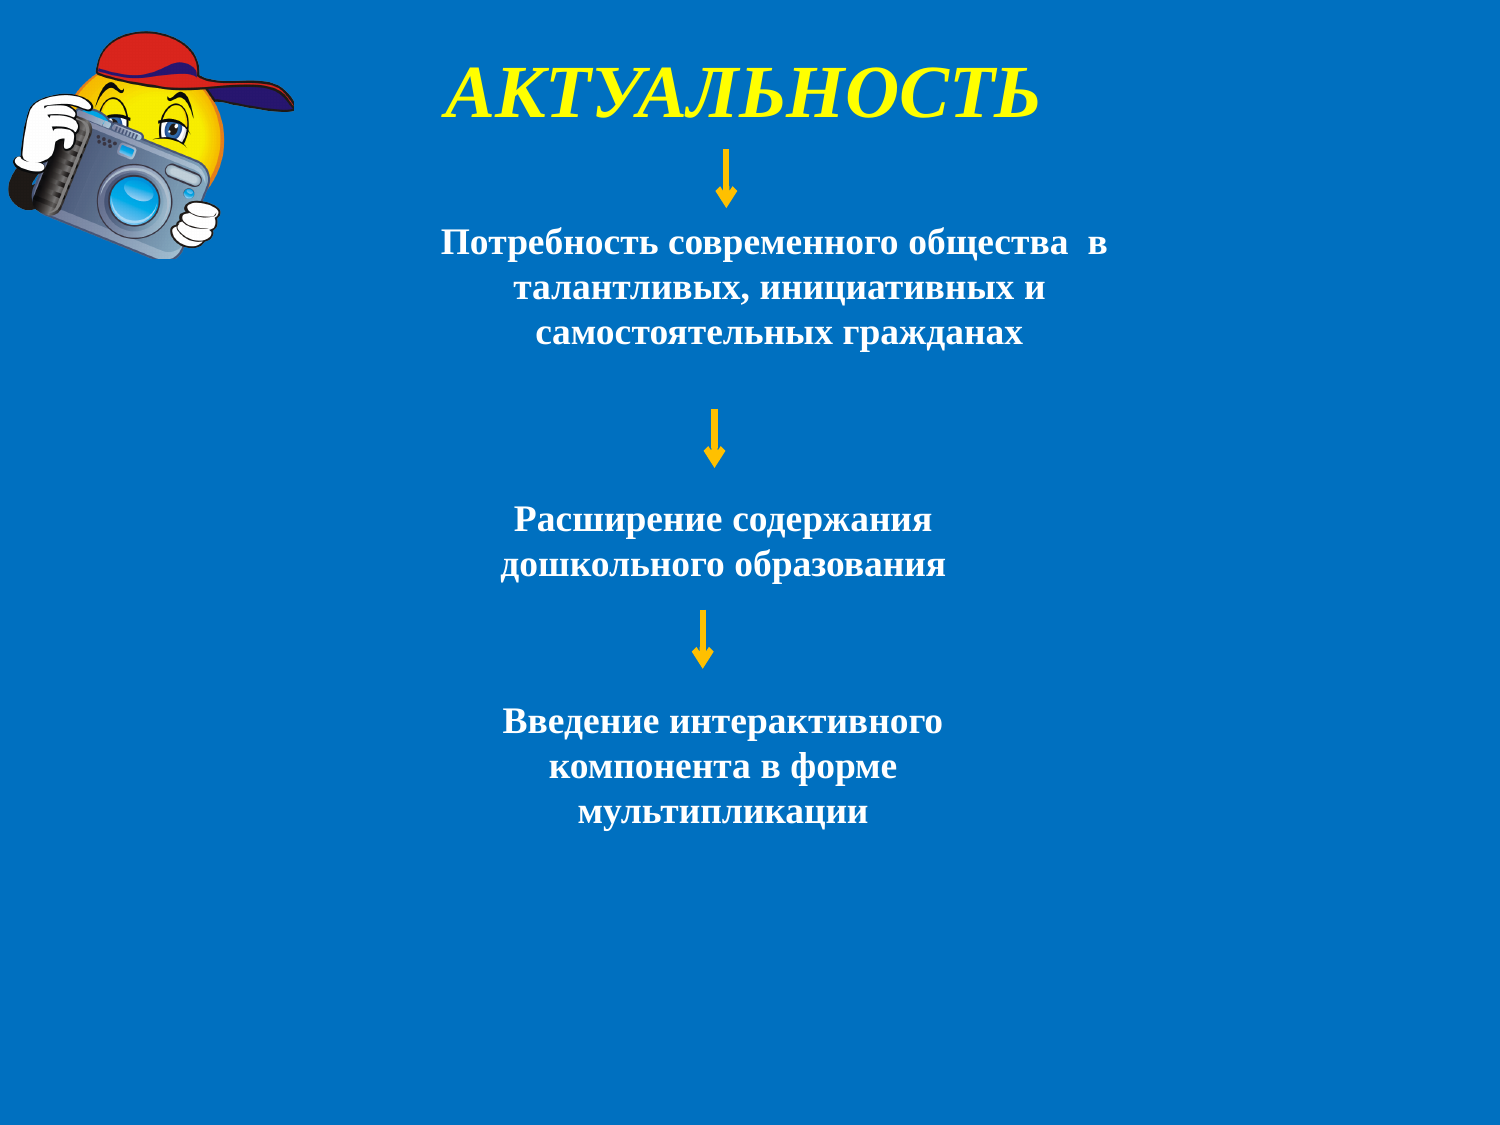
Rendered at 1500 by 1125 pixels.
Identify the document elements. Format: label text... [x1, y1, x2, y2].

picture [0, 30, 294, 260]
text_box Потребность современного общества в талантливых, инициативных и самостоятельных гражданах [382, 218, 1177, 352]
text_box Расширение содержания дошкольного образования [405, 478, 1041, 600]
text_box Введение интерактивного компонента в форме мультипликации [405, 702, 1041, 824]
text_box АКТУАЛЬНОСТЬ [291, 29, 1331, 147]
